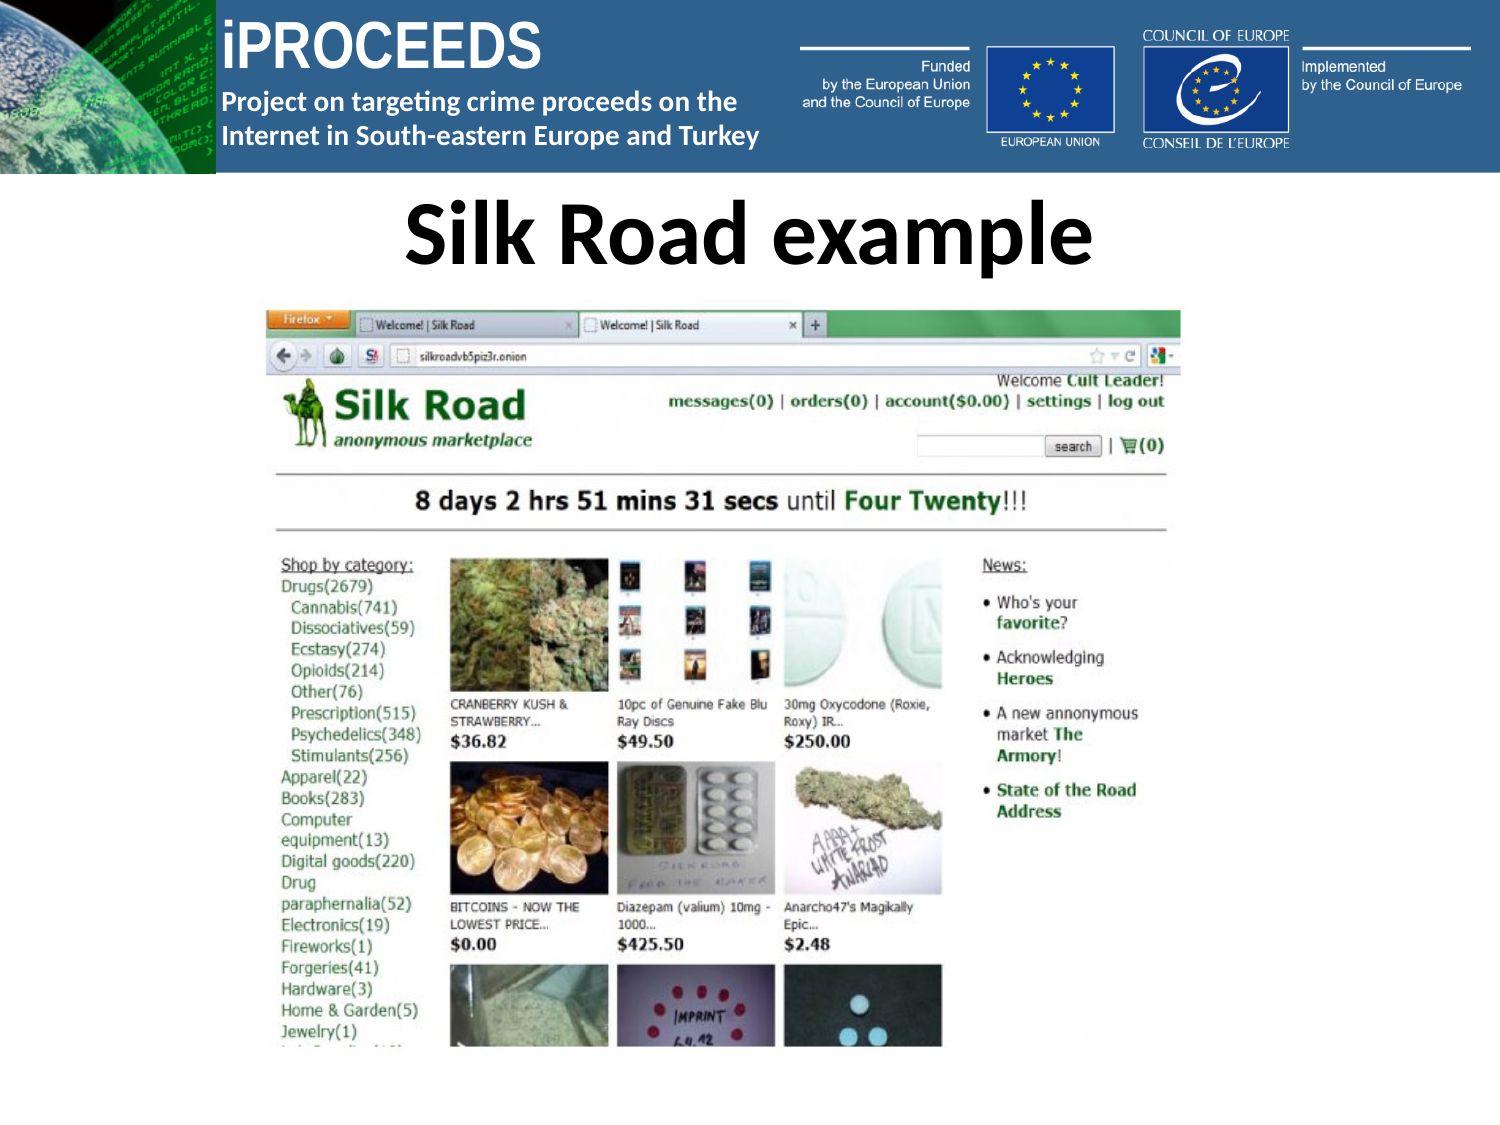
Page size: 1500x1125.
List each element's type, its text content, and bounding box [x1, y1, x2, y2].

picture [0, 0, 216, 174]
picture [800, 30, 1471, 148]
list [243, 281, 1206, 1095]
title Silk Road example [243, 174, 1257, 282]
